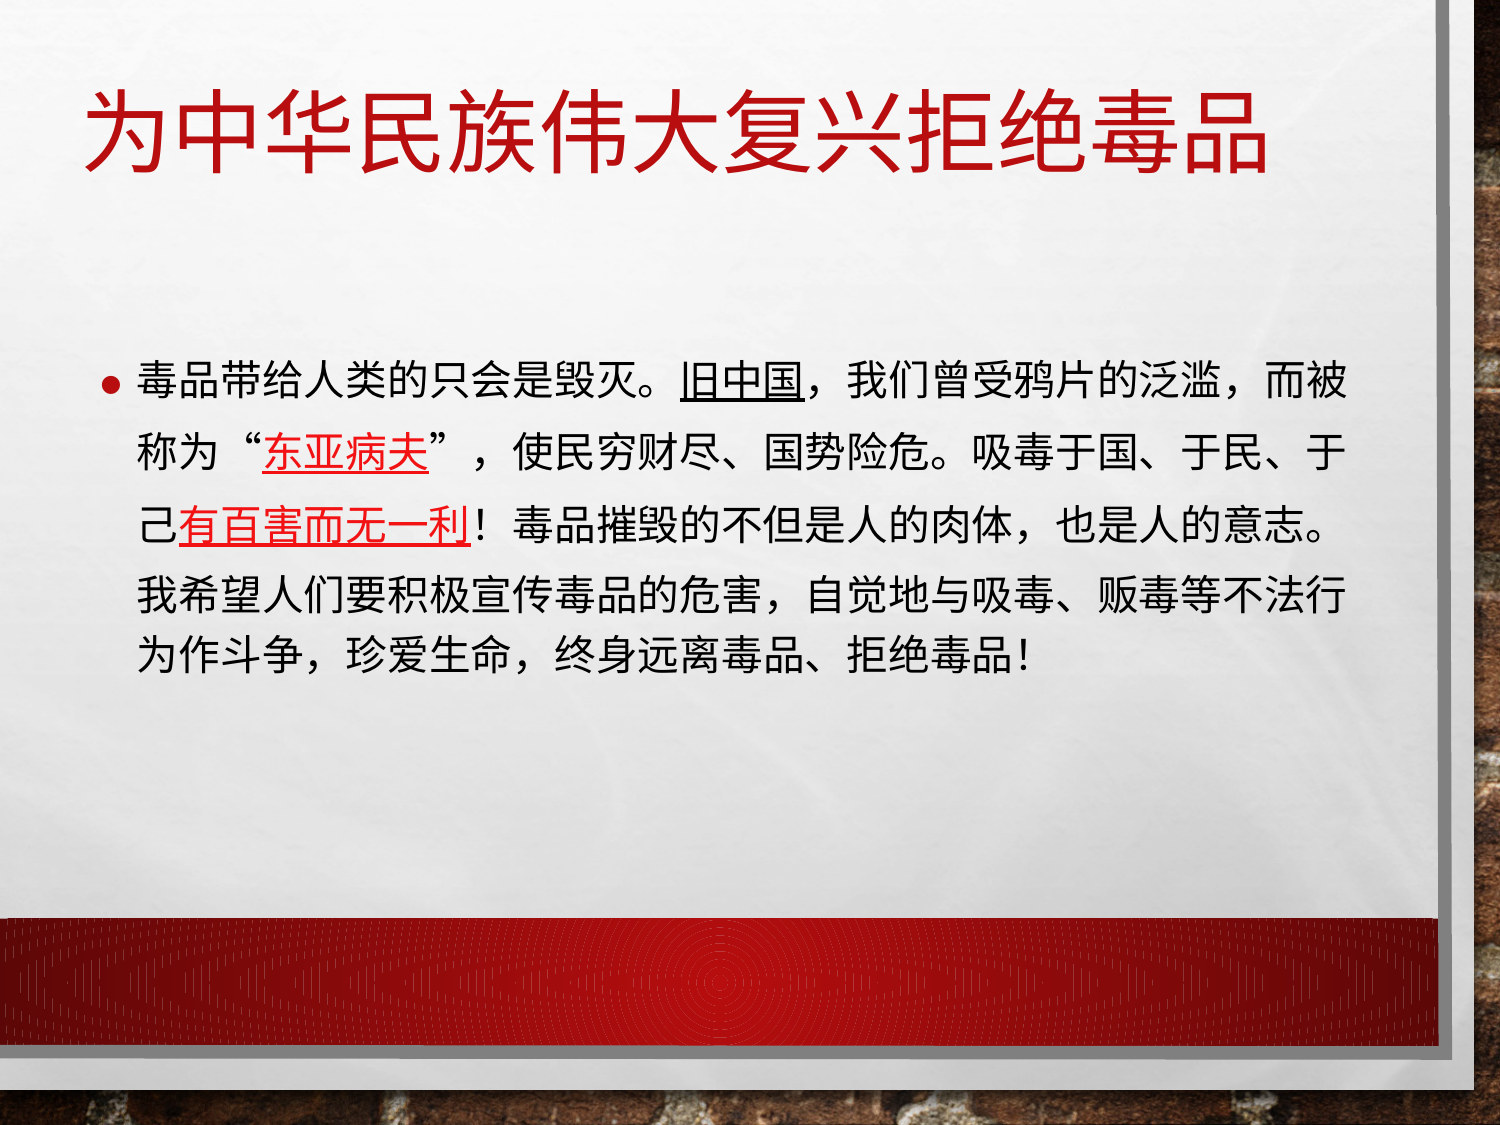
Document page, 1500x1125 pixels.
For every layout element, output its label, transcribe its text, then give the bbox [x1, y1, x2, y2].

picture [0, 0, 1500, 1125]
title 为中华民族伟大复兴拒绝毒品 [64, 54, 1344, 220]
list 毒品带给人类的只会是毁灭。旧中国，我们曾受鸦片的泛滥，而被称为“东亚病夫”，使民穷财尽、国势险危。吸毒于国、于民、于己有百害而无一利！毒品摧毁的不但是人的肉体，也是人的意志。我希望人们要积极宣传毒品的危害，自觉地与吸毒、贩毒等不法行为作斗争，珍爱生命，终身远离毒品、拒绝毒品！ [84, 219, 1364, 882]
